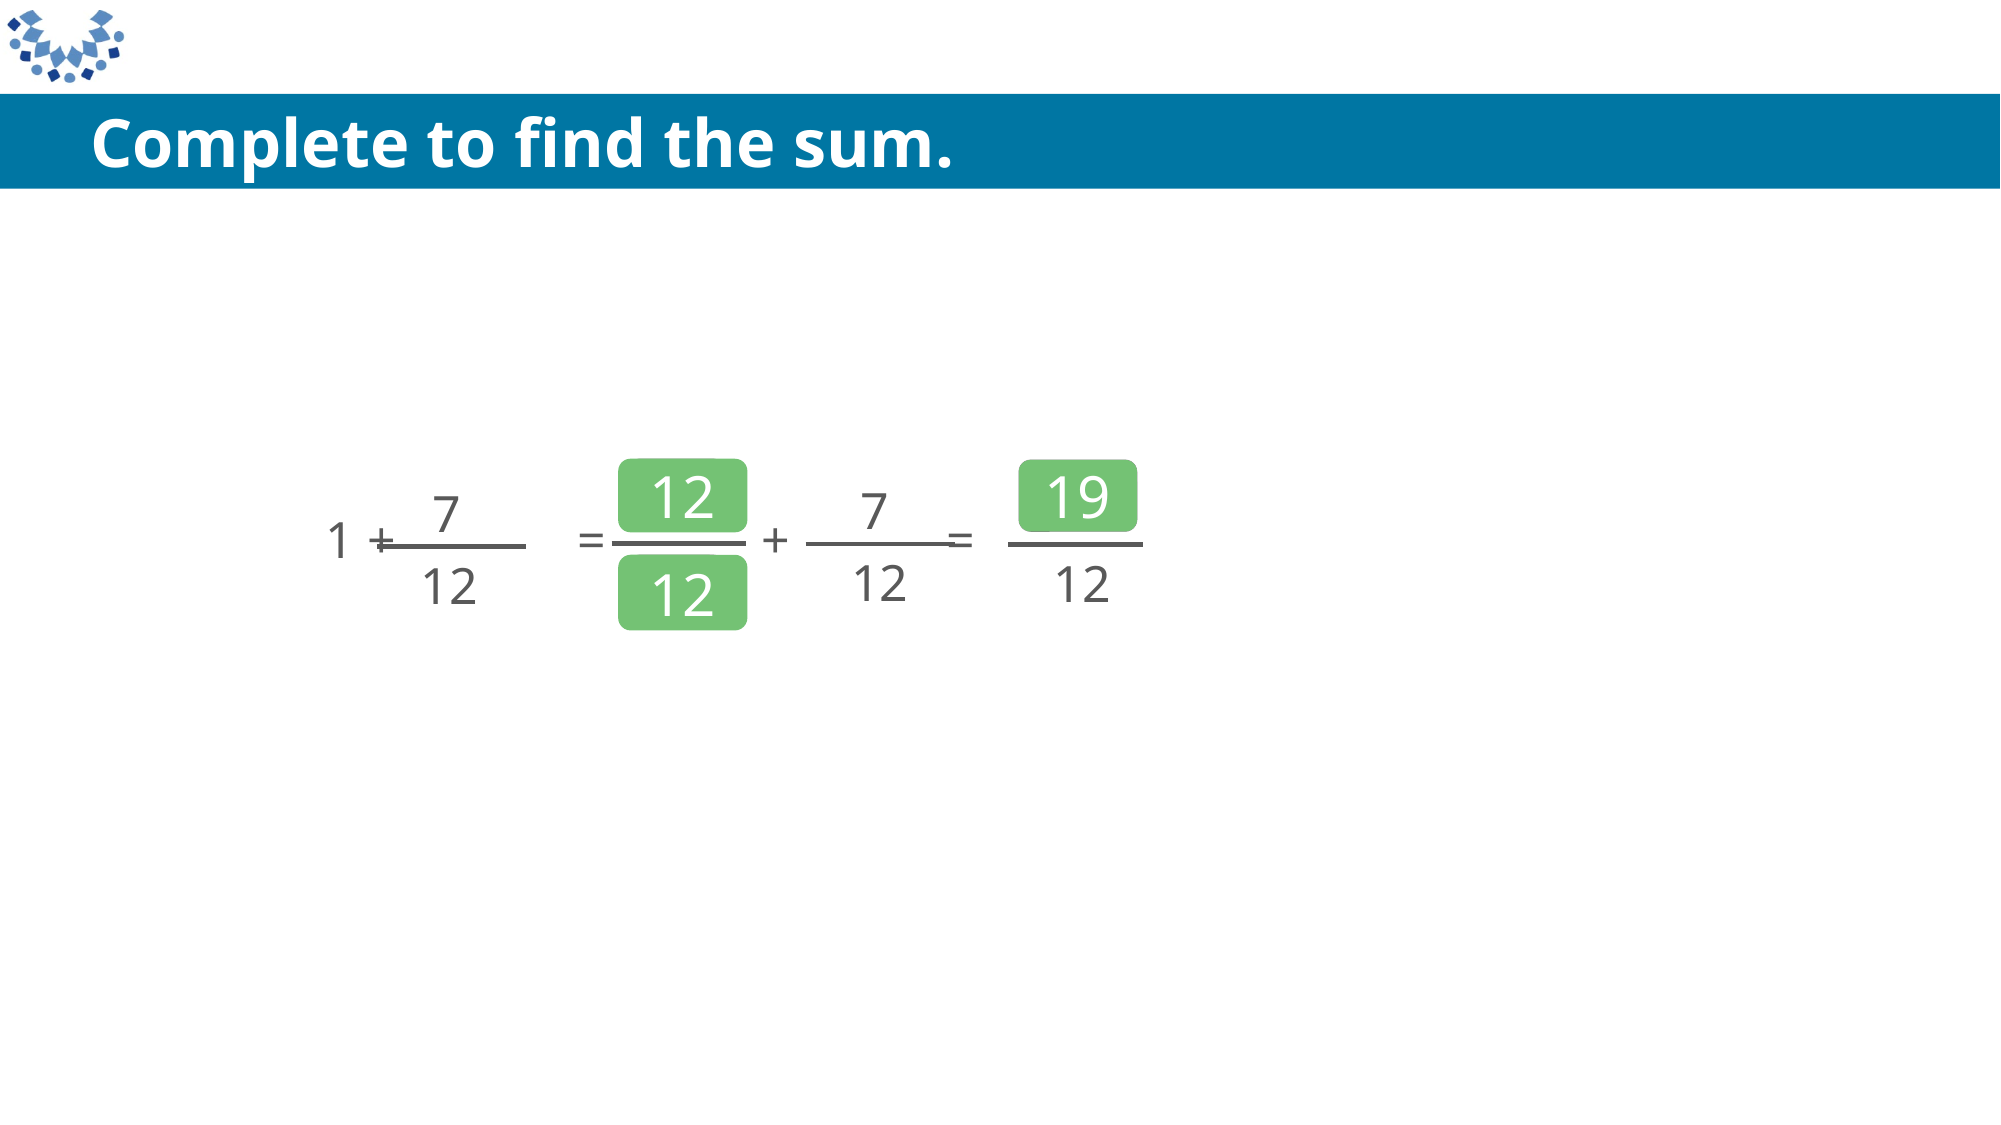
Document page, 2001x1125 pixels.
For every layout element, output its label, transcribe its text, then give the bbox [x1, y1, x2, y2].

text_box Complete to find the sum. [0, 93, 2000, 189]
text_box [272, 458, 1144, 627]
picture [0, 10, 129, 87]
